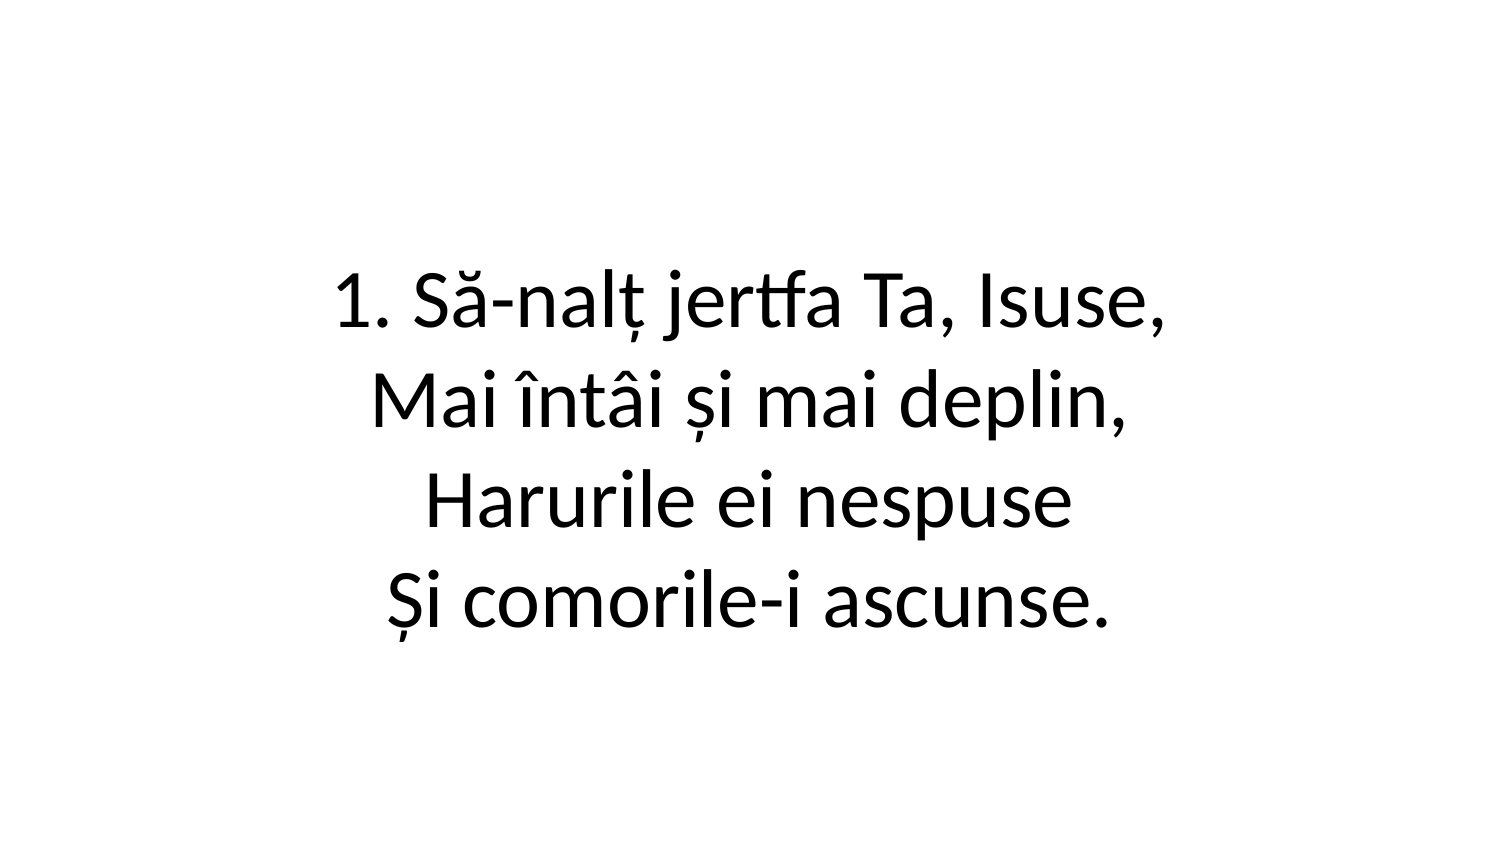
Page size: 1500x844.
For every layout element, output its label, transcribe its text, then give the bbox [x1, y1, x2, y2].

text_box 1. Să-nalț jertfa Ta, Isuse, Mai întâi și mai deplin, Harurile ei nespuse Și comorile-i ascunse. [315, 192, 1185, 652]
